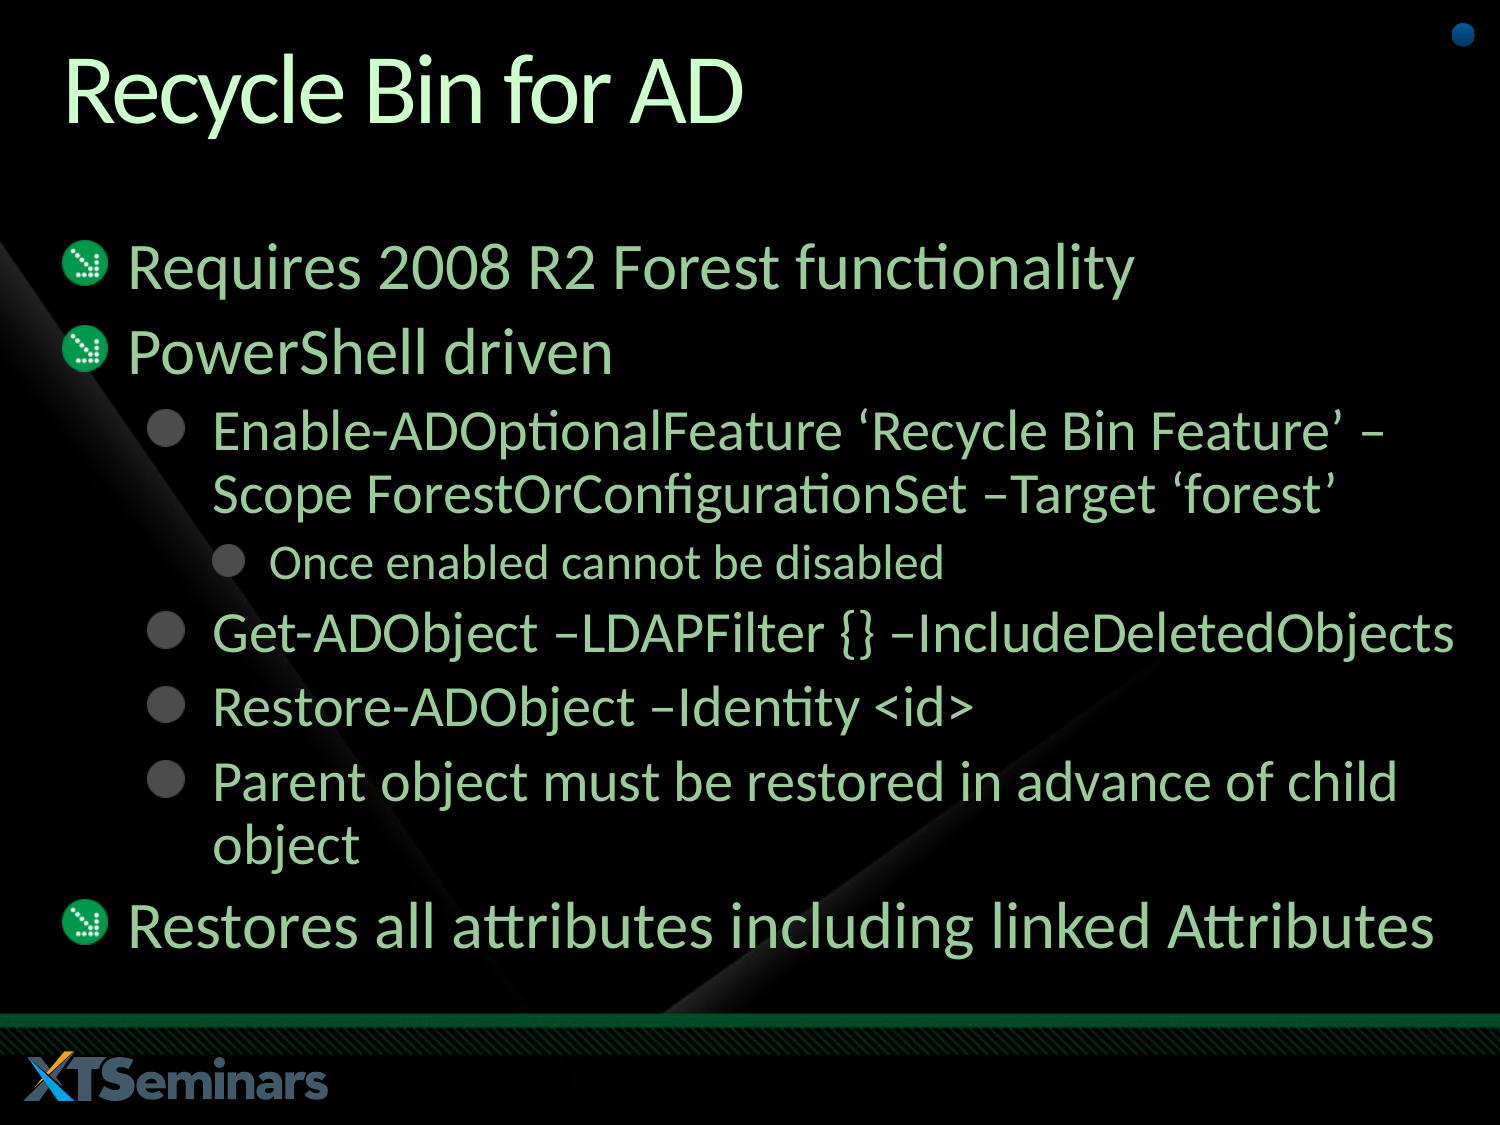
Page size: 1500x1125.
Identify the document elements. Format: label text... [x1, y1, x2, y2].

picture [0, 0, 1500, 1125]
title Recycle Bin for AD [62, 37, 1438, 147]
text_box [1451, 23, 1475, 47]
list Requires 2008 R2 Forest functionality PowerShell driven Enable-ADOptionalFeature ‘Recycle Bin Feature’ –Scope ForestOrConfigurationSet –Target ‘forest’ Once enabled cannot be disabled Get-ADObject –LDAPFilter {} –IncludeDeletedObjects Restore-ADObject –Identity <id> Parent object must be restored in advance of child object Restores all attributes including linked Attributes [62, 231, 1500, 595]
picture [212, 544, 245, 577]
picture [147, 409, 185, 447]
